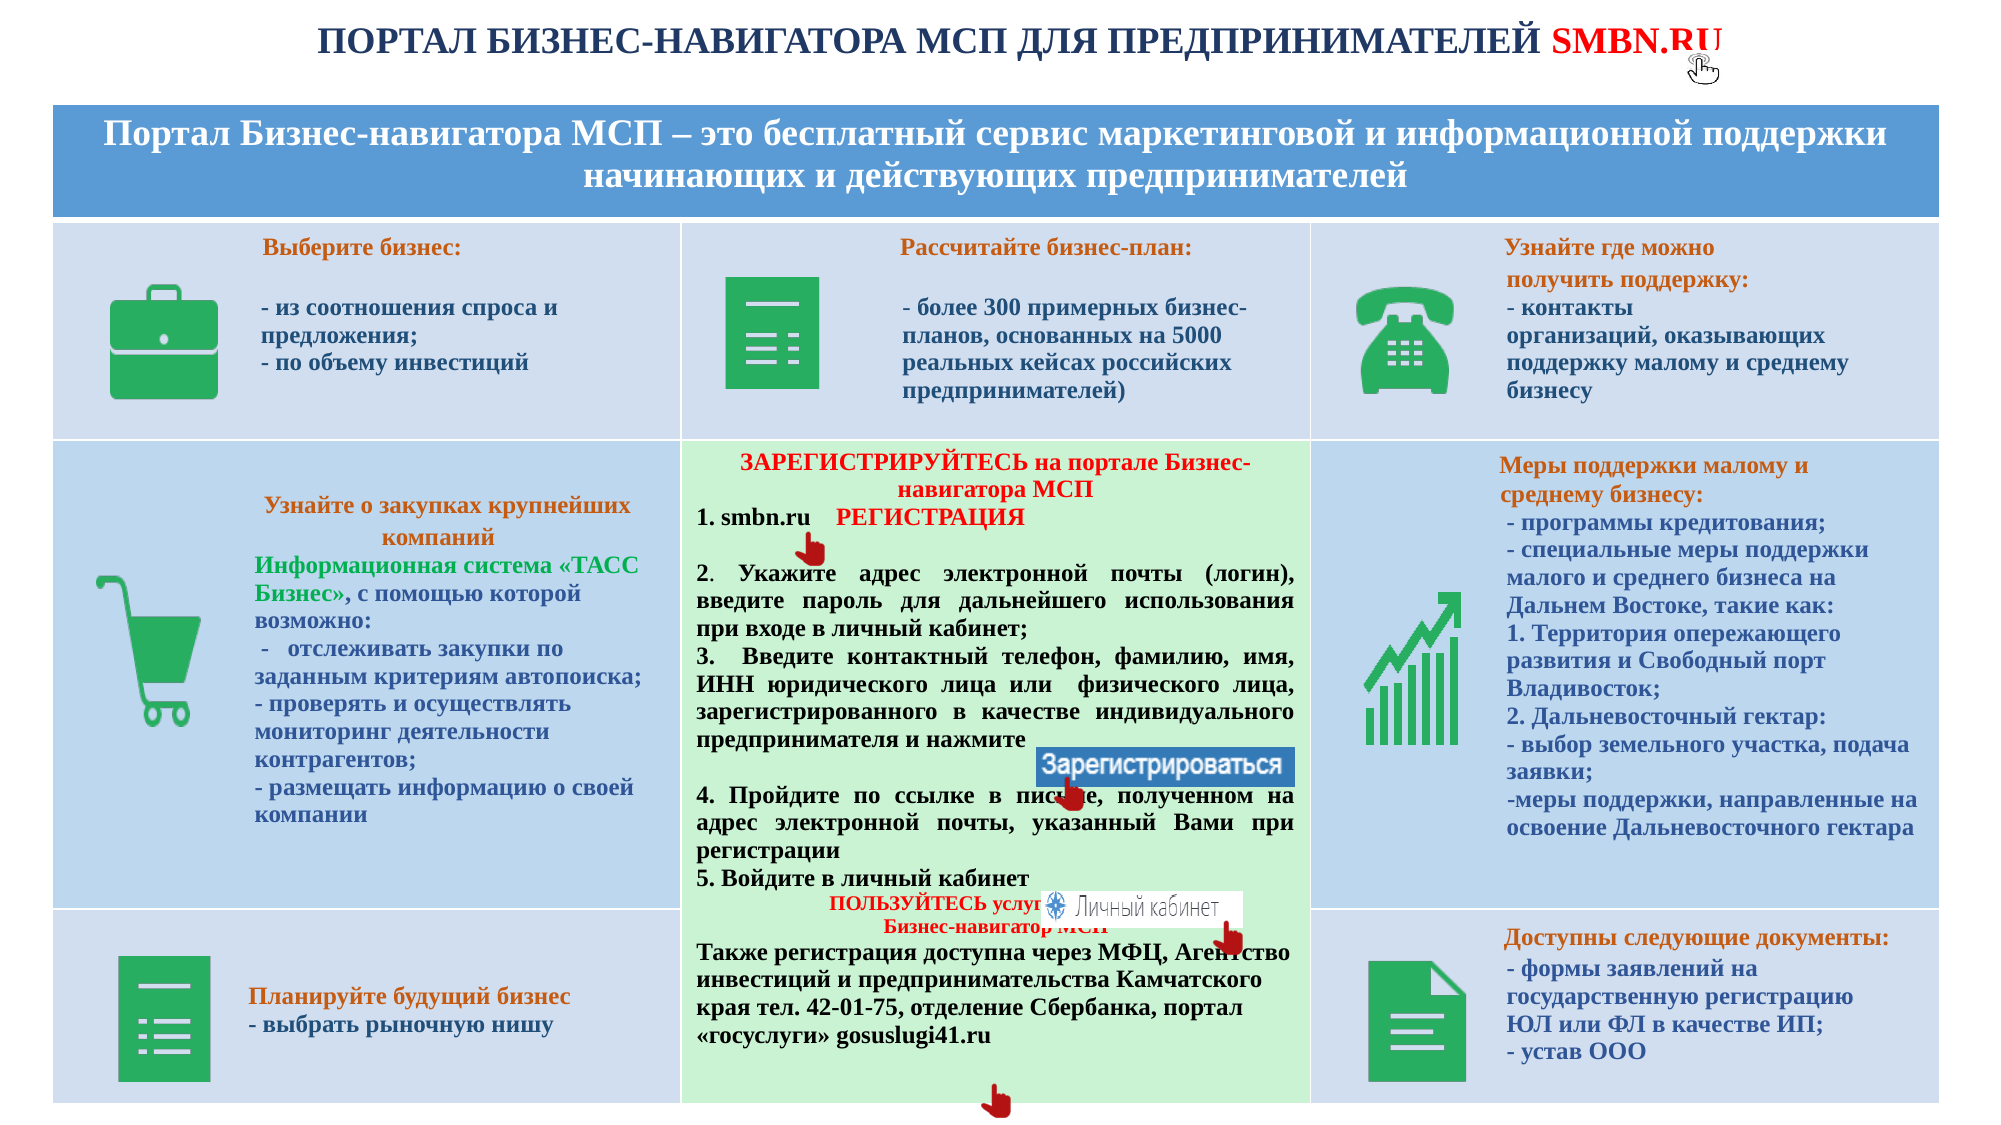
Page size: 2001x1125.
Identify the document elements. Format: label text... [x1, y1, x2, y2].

table_cell Узнайте где можно получить поддержку: - контакты организаций, оказывающих поддержку малому и среднему бизнесу [1311, 223, 1939, 439]
text_box ПОРТАЛ БИЗНЕС-НАВИГАТОРА МСП ДЛЯ ПРЕДПРИНИМАТЕЛЕЙ SMBN.RU [133, 8, 1907, 68]
picture [1041, 891, 1246, 957]
table_cell ЗАРЕГИСТРИРУЙТЕСЬ на портале Бизнес-навигатора МСП 1. smbn.ru РЕГИСТРАЦИЯ 2. Укажите адрес электронной почты (логин), введите пароль для дальнейшего использования при входе в личный кабинет; 3. Введите контактный телефон, фамилию, имя, ИНН юридического лица или физического лица, зарегистрированного в качестве индивидуального предпринимателя и нажмите 4. Пройдите по ссылке в письме, полученном на адрес электронной почты, указанный Вами при регистрации 5. Войдите в личный кабинет ПОЛЬЗУЙТЕСЬ услугами портала Бизнес-навигатор МСП Также регистрация доступна через МФЦ, Агентство инвестиций и предпринимательства Камчатского края тел. 42-01-75, отделение Сбербанка, портал «госуслуги» gosuslugi41.ru [682, 441, 1310, 1103]
picture [1669, 50, 1737, 87]
picture [1349, 956, 1485, 1088]
picture [110, 277, 218, 407]
picture [716, 277, 828, 390]
picture [96, 570, 205, 727]
table_cell Рассчитайте бизнес-план: - более 300 примерных бизнес- планов, основанных на 5000 реальных кейсах российских предпринимателей) [682, 223, 1310, 439]
table_cell Узнайте о закупках крупнейших компаний Информационная система «ТАСС Бизнес», с помощью которой возможно: - отслеживать закупки по заданным критериям автопоиска; - проверять и осуществлять мониторинг деятельности контрагентов; - размещать информацию о своей компании [53, 441, 680, 908]
table_cell Доступны следующие документы: - формы заявлений на государственную регистрацию ЮЛ или ФЛ в качестве ИП; - устав ООО [1311, 910, 1939, 1103]
picture [792, 529, 828, 568]
picture [110, 956, 219, 1082]
picture [978, 1081, 1014, 1120]
picture [1349, 277, 1460, 405]
table_cell Меры поддержки малому и среднему бизнесу: - программы кредитования; - специальные меры поддержки малого и среднего бизнеса на Дальнем Востоке, такие как: 1. Территория опережающего развития и Свободный порт Владивосток; 2. Дальневосточный гектар: - выбор земельного участка, подача заявки; -меры поддержки, направленные на освоение Дальневосточного гектара [1311, 441, 1939, 908]
table_header Портал Бизнес-навигатора МСП – это бесплатный сервис маркетинговой и информационной поддержки начинающих и действующих предпринимателей [53, 105, 1939, 217]
picture [1362, 592, 1461, 745]
picture [1036, 747, 1295, 813]
table_cell Выберите бизнес: - из соотношения спроса и предложения; - по объему инвестиций [53, 223, 680, 439]
table_cell Планируйте будущий бизнес - выбрать рыночную нишу [53, 910, 680, 1103]
